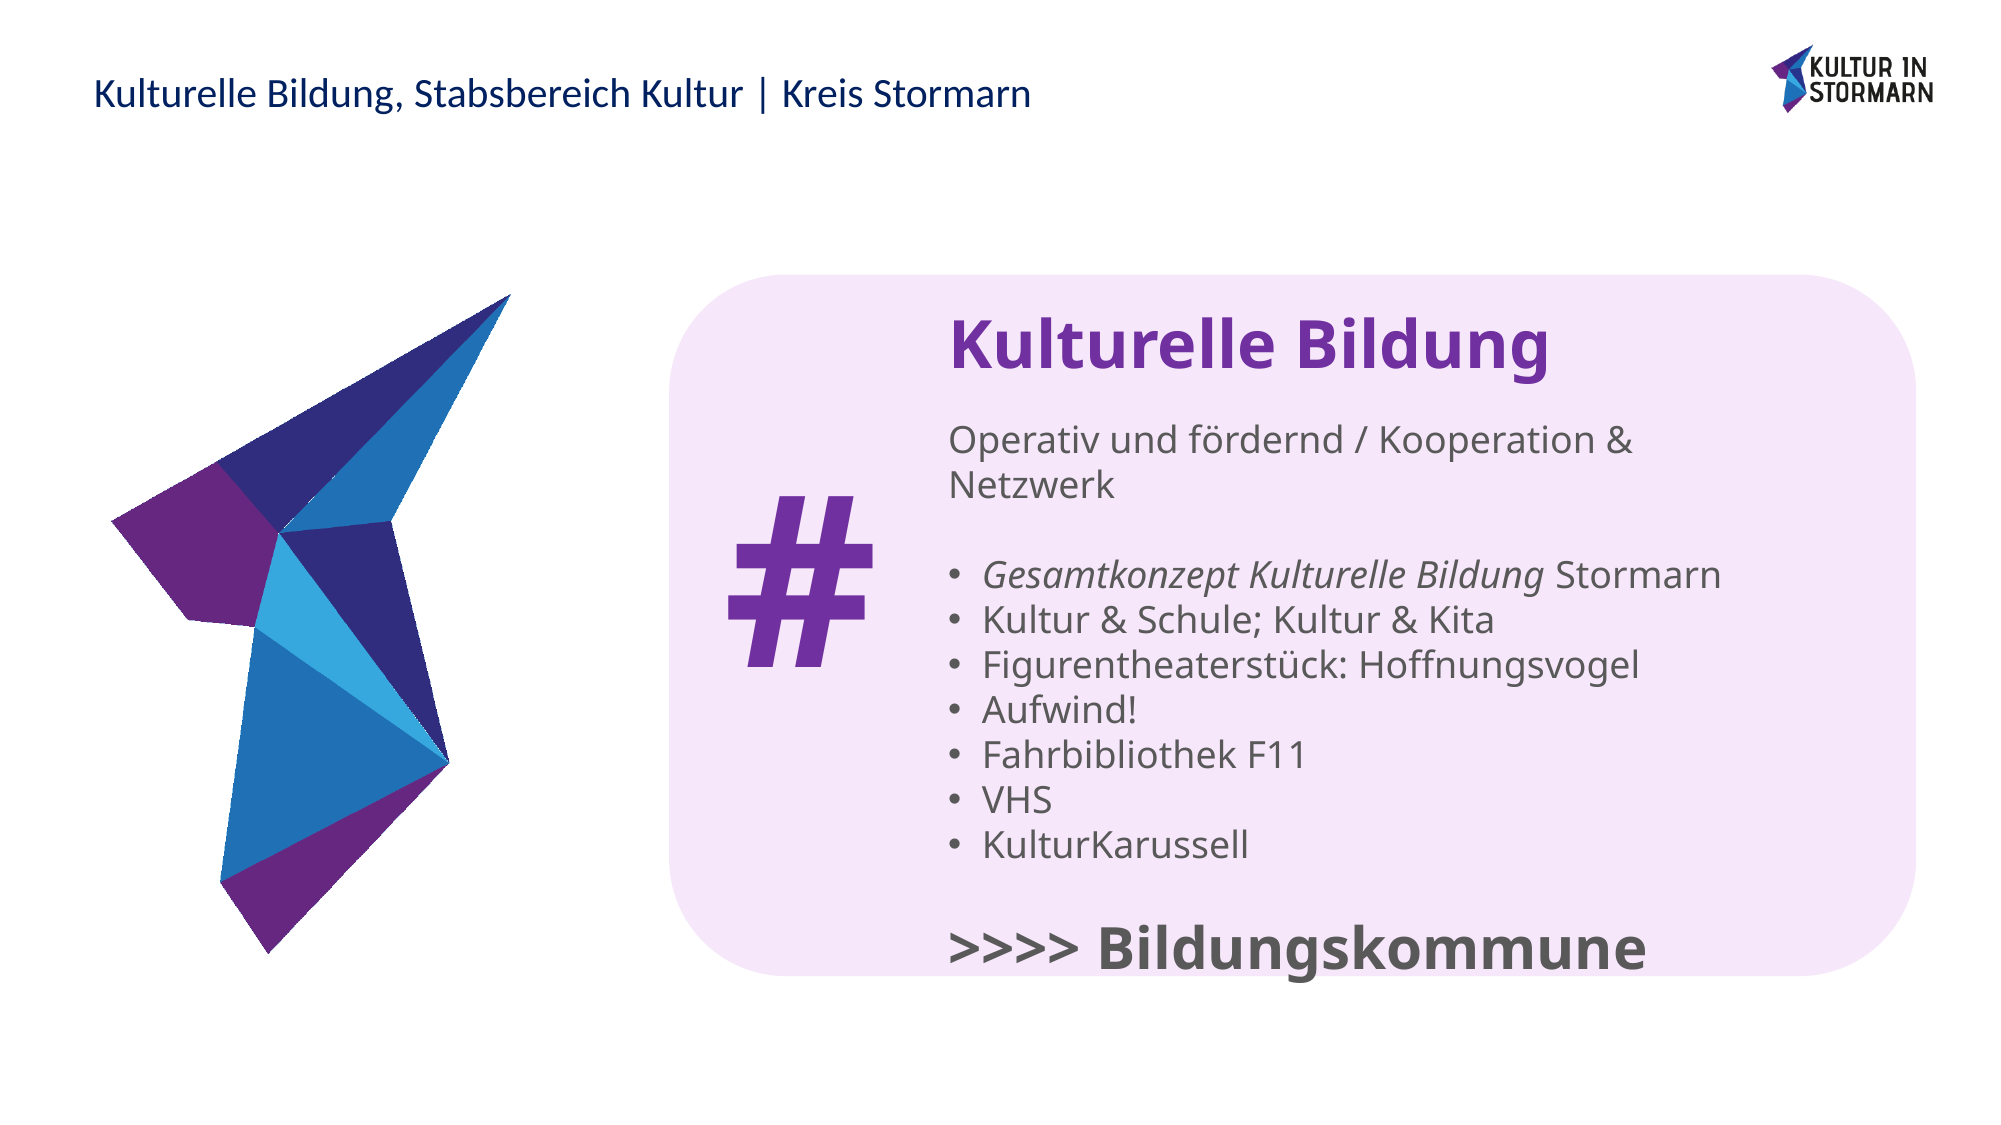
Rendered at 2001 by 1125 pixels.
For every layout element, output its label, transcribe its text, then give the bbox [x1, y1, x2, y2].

text_box # [708, 420, 1007, 723]
text_box Kulturelle Bildung Operativ und fördernd / Kooperation & Netzwerk Gesamtkonzept Kulturelle Bildung Stormarn Kultur & Schule; Kultur & Kita Figurentheaterstück: Hoffnungsvogel Aufwind! Fahrbibliothek F11 VHS KulturKarussell >>>> Bildungskommune [933, 294, 1822, 989]
picture [1771, 44, 1941, 113]
list Kulturelle Bildung, Stabsbereich Kultur | Kreis Stormarn [94, 65, 1719, 168]
text_box [669, 273, 1918, 978]
picture [7, 293, 669, 955]
